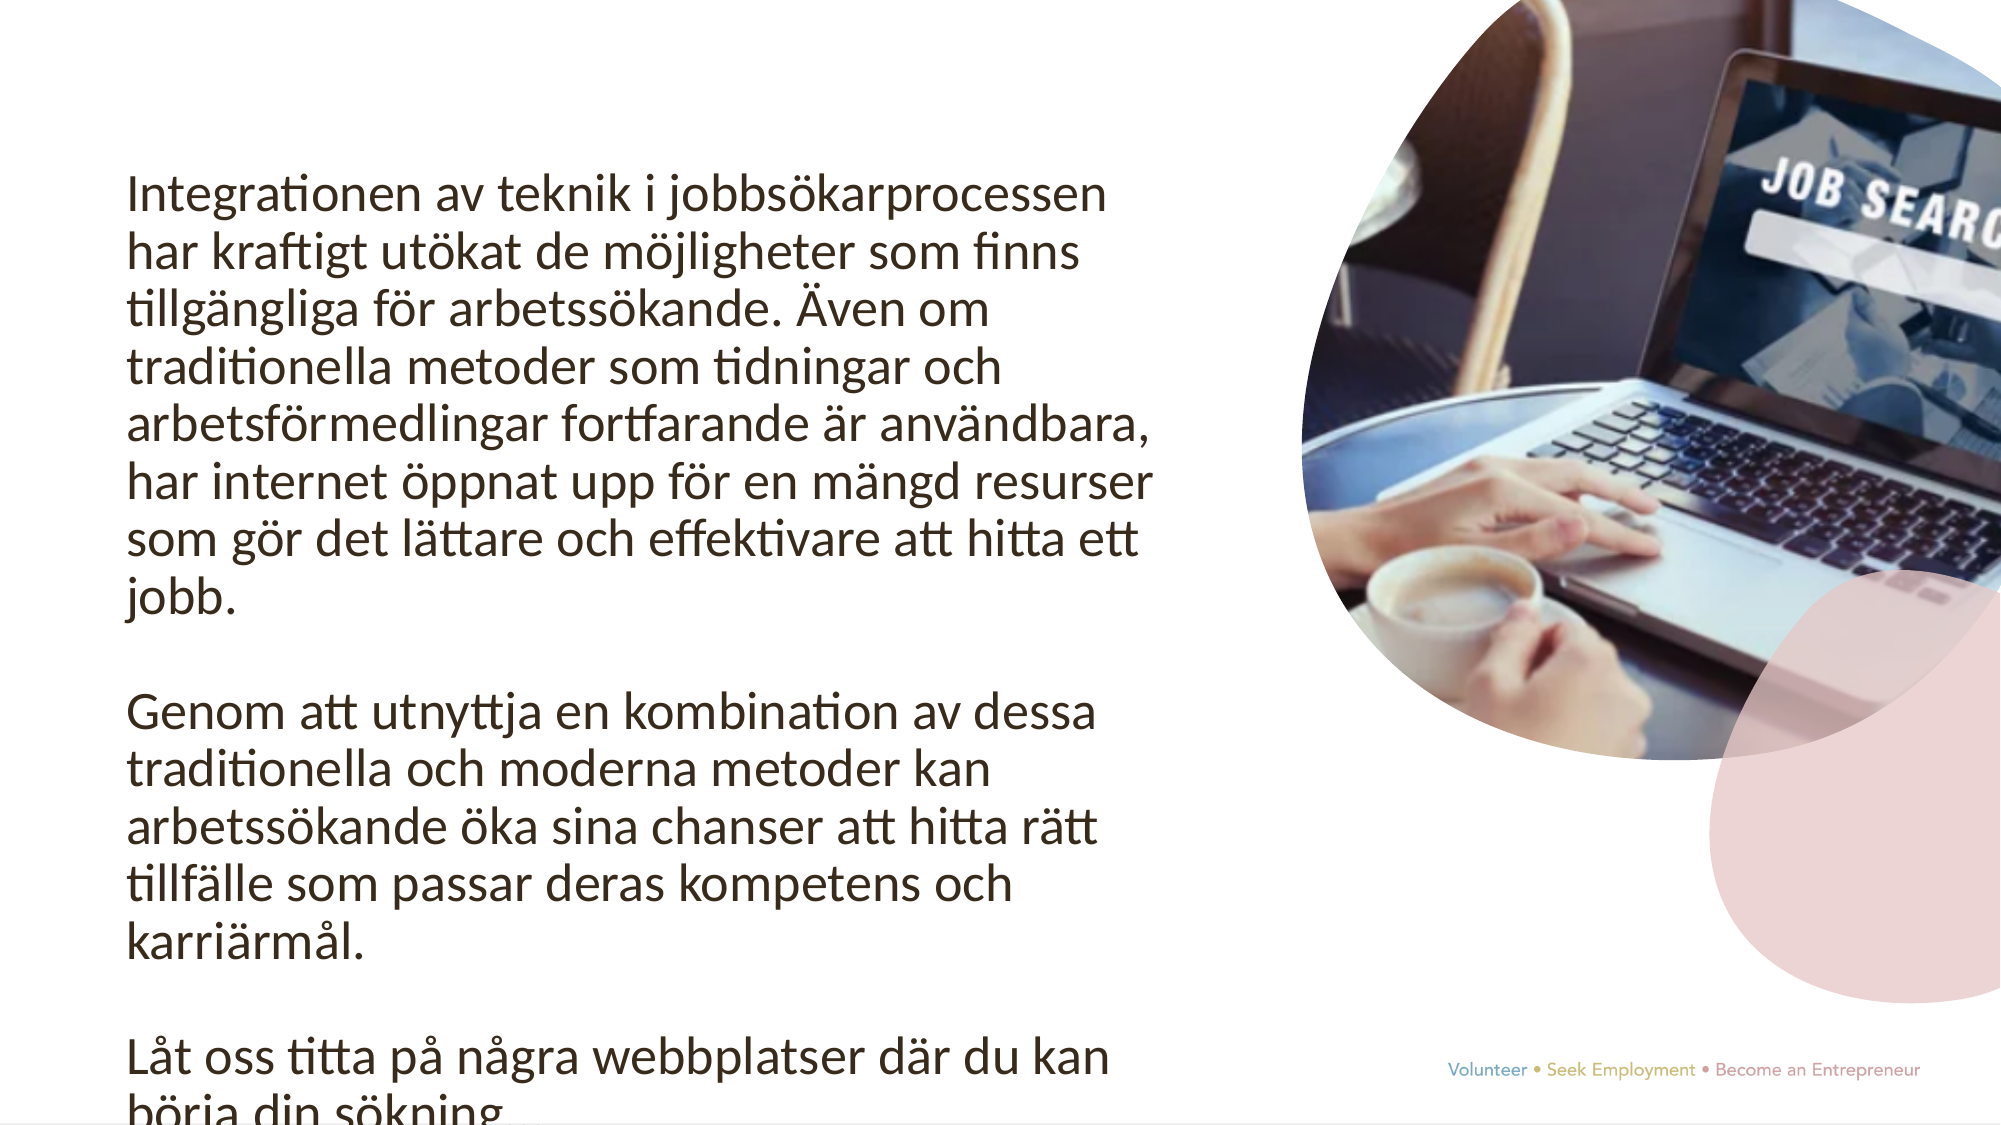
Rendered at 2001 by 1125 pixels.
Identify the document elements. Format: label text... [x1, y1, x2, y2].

text_box [1709, 570, 2000, 1004]
text_box Integrationen av teknik i jobbsökarprocessen har kraftigt utökat de möjligheter som finns tillgängliga för arbetssökande. Även om traditionella metoder som tidningar och arbetsförmedlingar fortfarande är användbara, har internet öppnat upp för en mängd resurser som gör det lättare och effektivare att hitta ett jobb. Genom att utnyttja en kombination av dessa traditionella och moderna metoder kan arbetssökande öka sina chanser att hitta rätt tillfälle som passar deras kompetens och karriärmål. Låt oss titta på några webbplatser där du kan börja din sökning... [111, 157, 1208, 629]
text_box [1301, 0, 2000, 761]
picture [1418, 1046, 1971, 1103]
